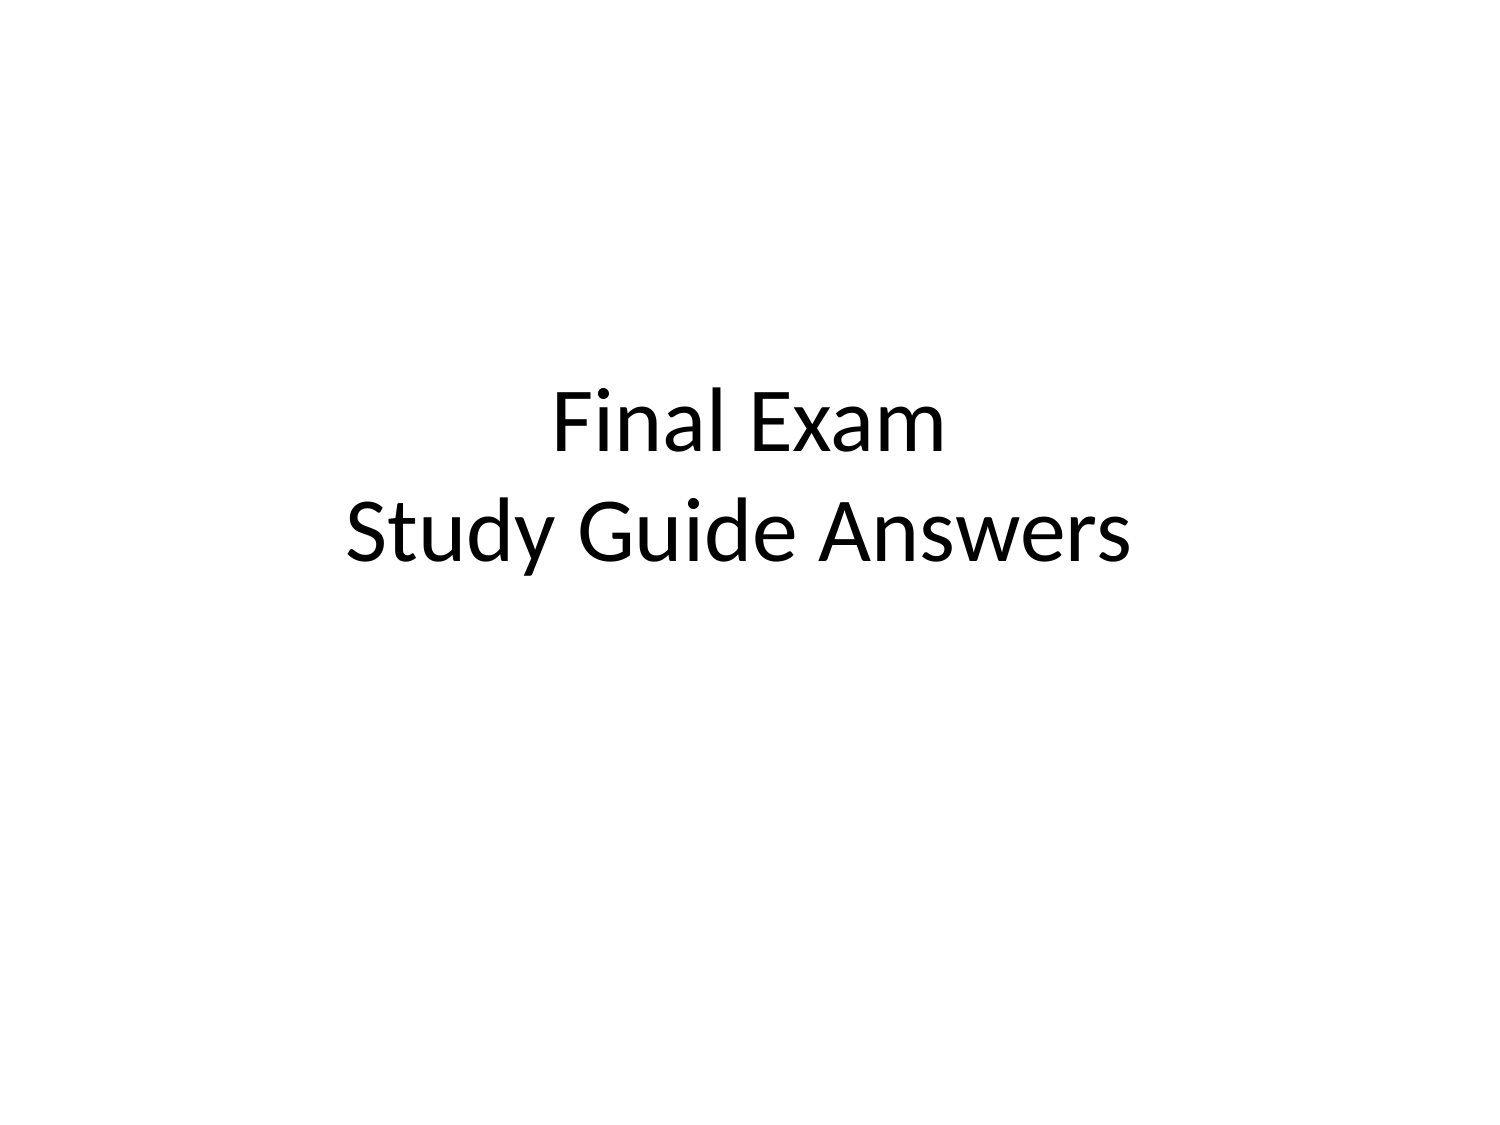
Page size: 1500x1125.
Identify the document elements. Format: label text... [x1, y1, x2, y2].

title Final Exam Study Guide Answers [112, 349, 1388, 591]
